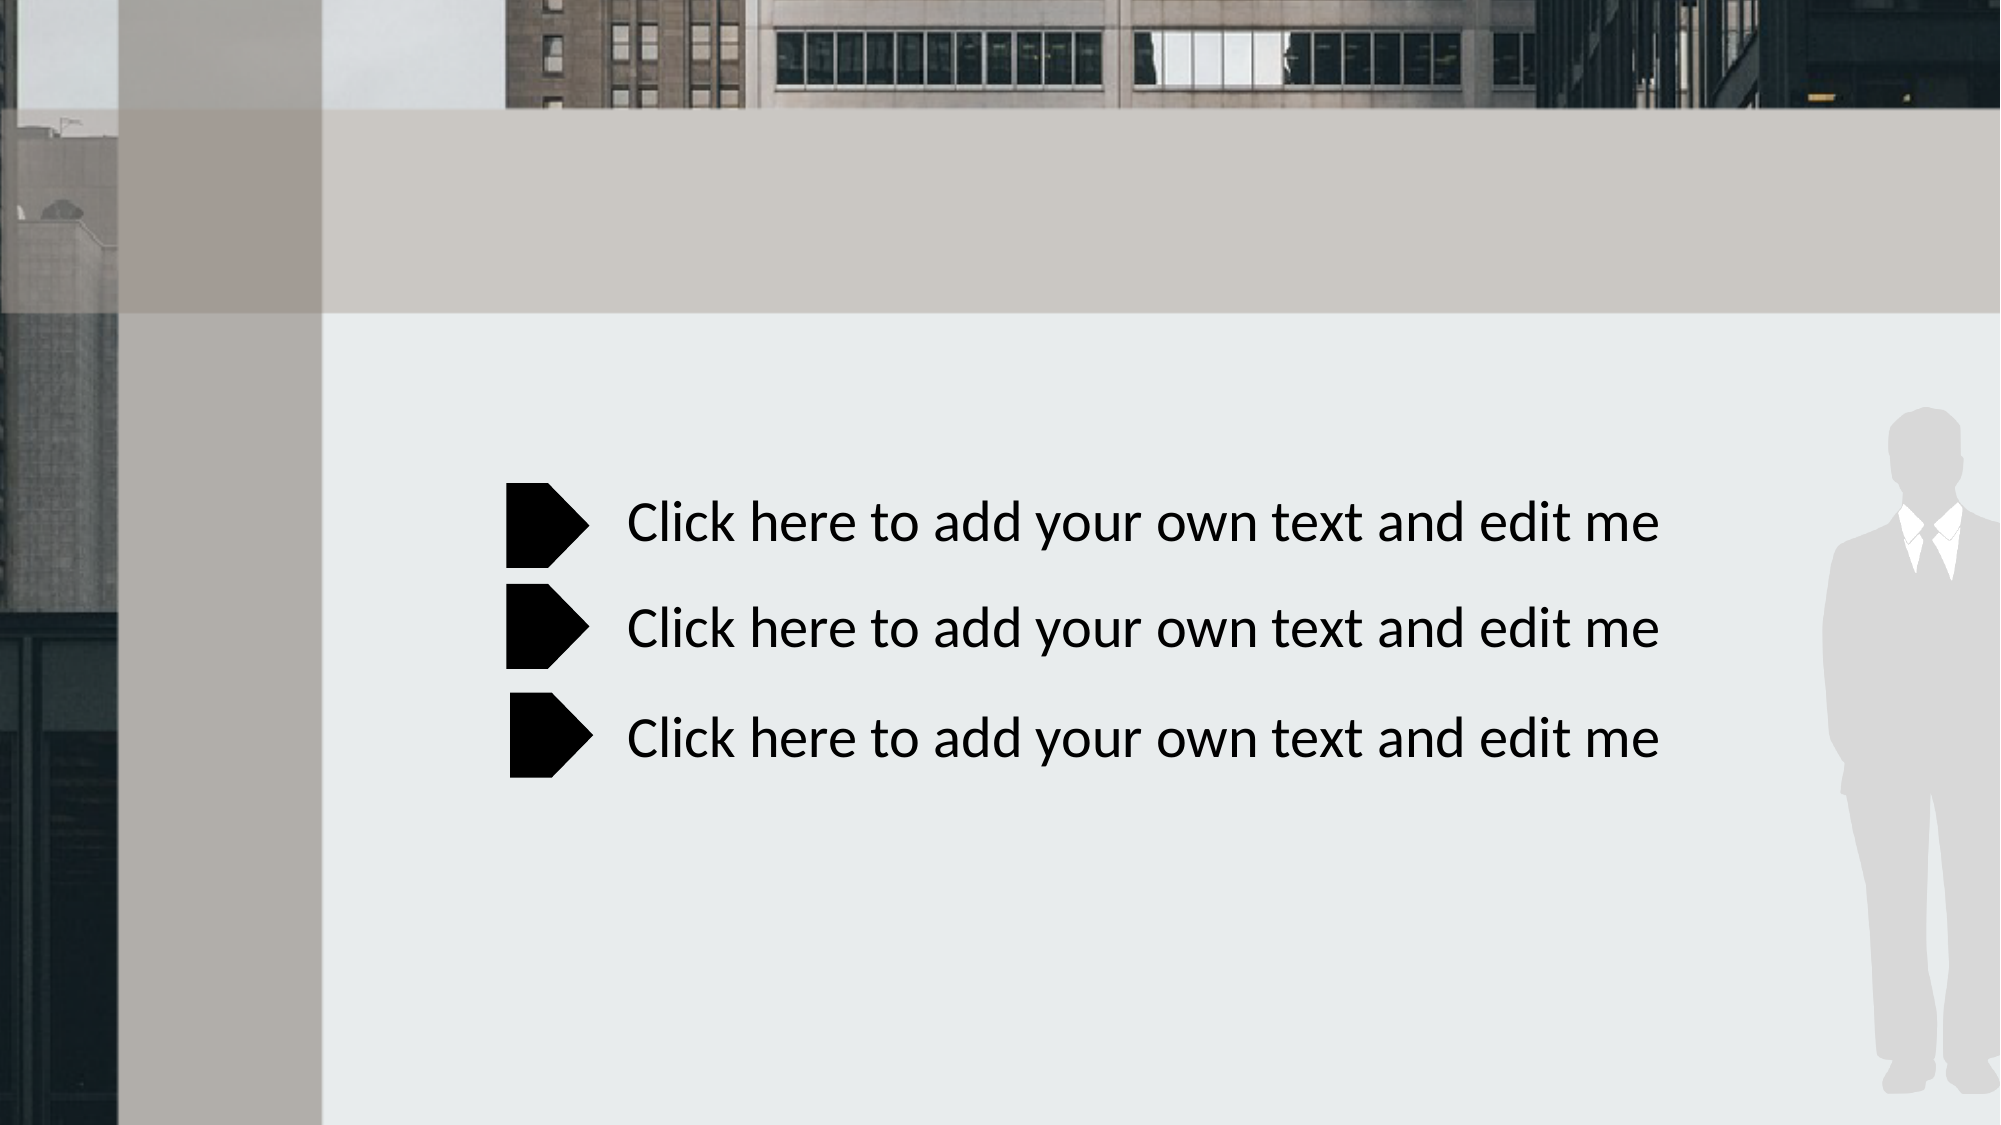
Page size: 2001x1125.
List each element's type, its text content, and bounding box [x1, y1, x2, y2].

text_box Click here to add your own text and edit me [612, 691, 1698, 777]
picture [0, 0, 2000, 1125]
text_box Click here to add your own text and edit me [612, 581, 1698, 667]
text_box [509, 691, 595, 779]
text_box Click here to add your own text and edit me [612, 476, 1698, 561]
text_box [505, 582, 591, 670]
text_box [505, 482, 591, 570]
